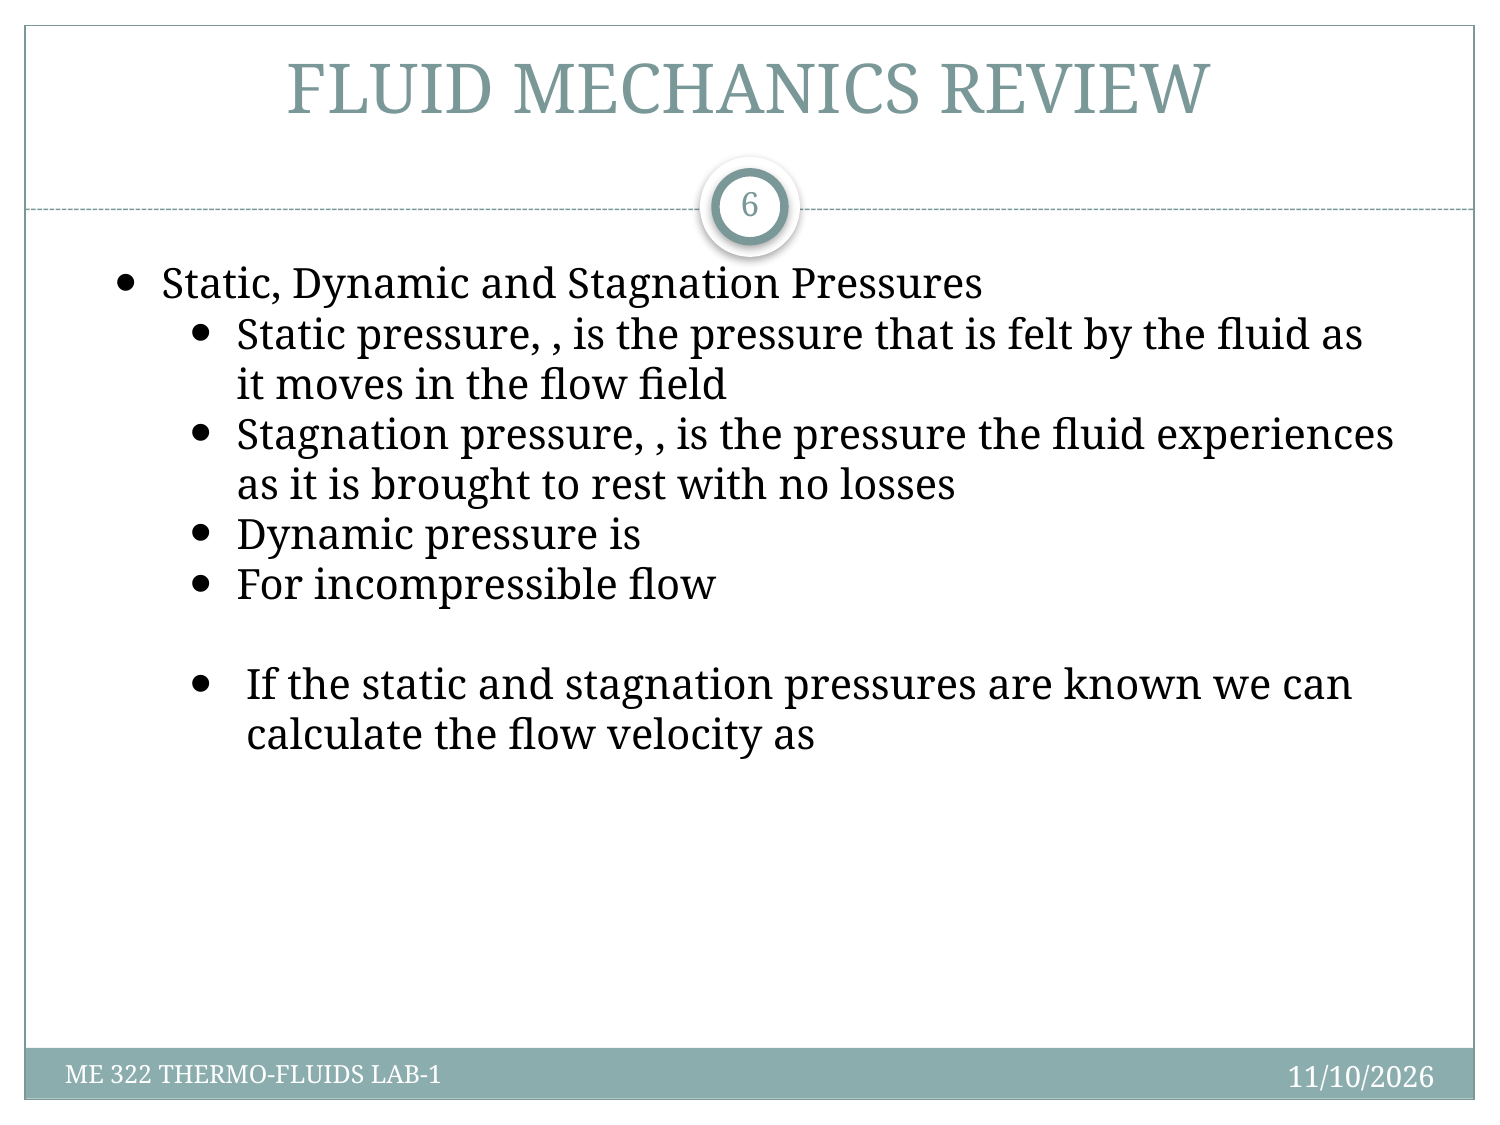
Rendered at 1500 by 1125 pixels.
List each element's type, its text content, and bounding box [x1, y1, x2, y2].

slide_number 6 [712, 169, 788, 243]
title FLUID MECHANICS REVIEW [49, 37, 1450, 162]
footer ME 322 THERMO-FLUIDS LAB-1 [50, 1051, 638, 1112]
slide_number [950, 1050, 1450, 1111]
